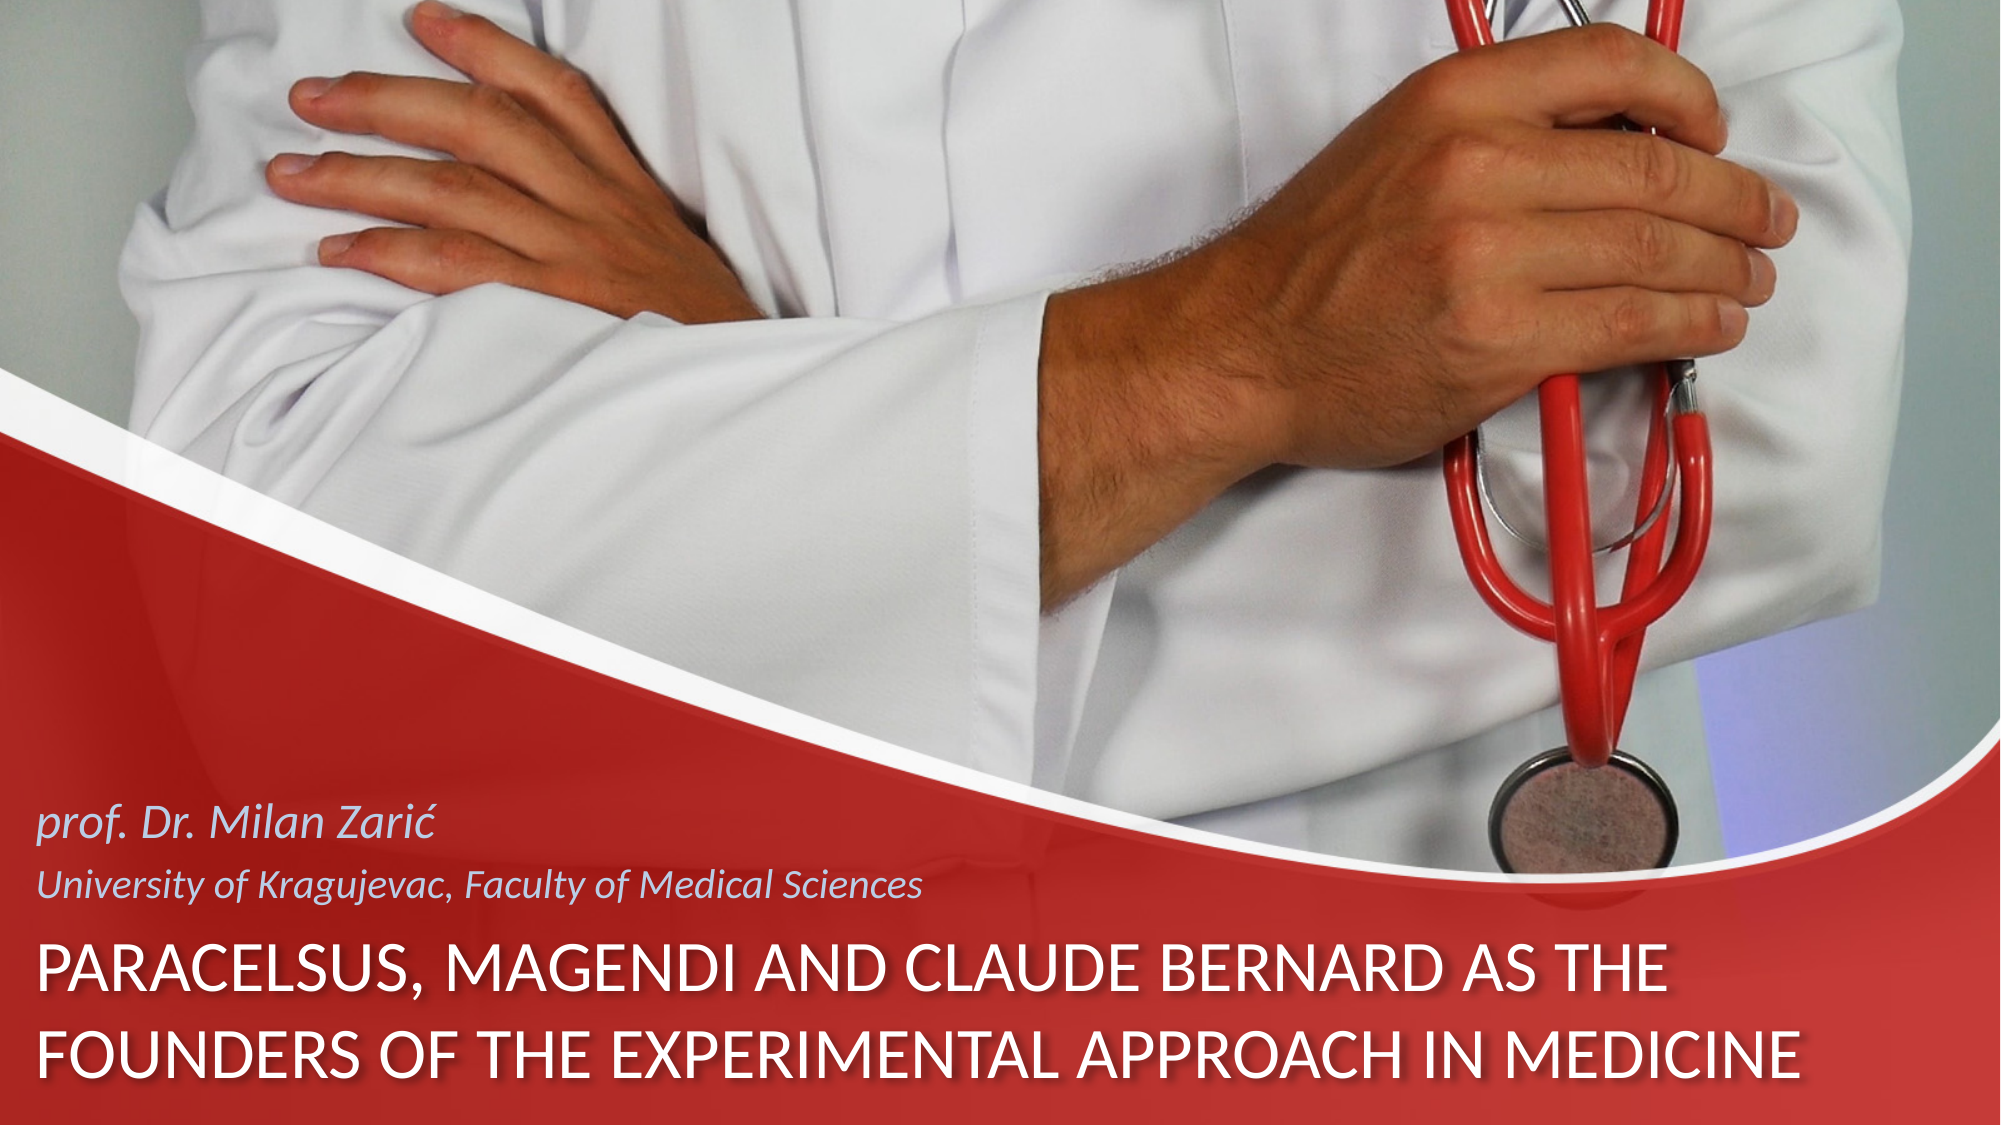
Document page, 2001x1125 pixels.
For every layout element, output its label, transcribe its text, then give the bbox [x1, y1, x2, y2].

picture [0, 0, 2001, 1125]
subtitle prof. Dr. Milan Zarić University of Kragujevac, Faculty of Medical Sciences [20, 780, 1767, 885]
title PARACELSUS, MAGENDI AND CLAUDE BERNARD AS THE FOUNDERS OF THE EXPERIMENTAL APPROACH IN MEDICINE [20, 908, 1834, 1103]
